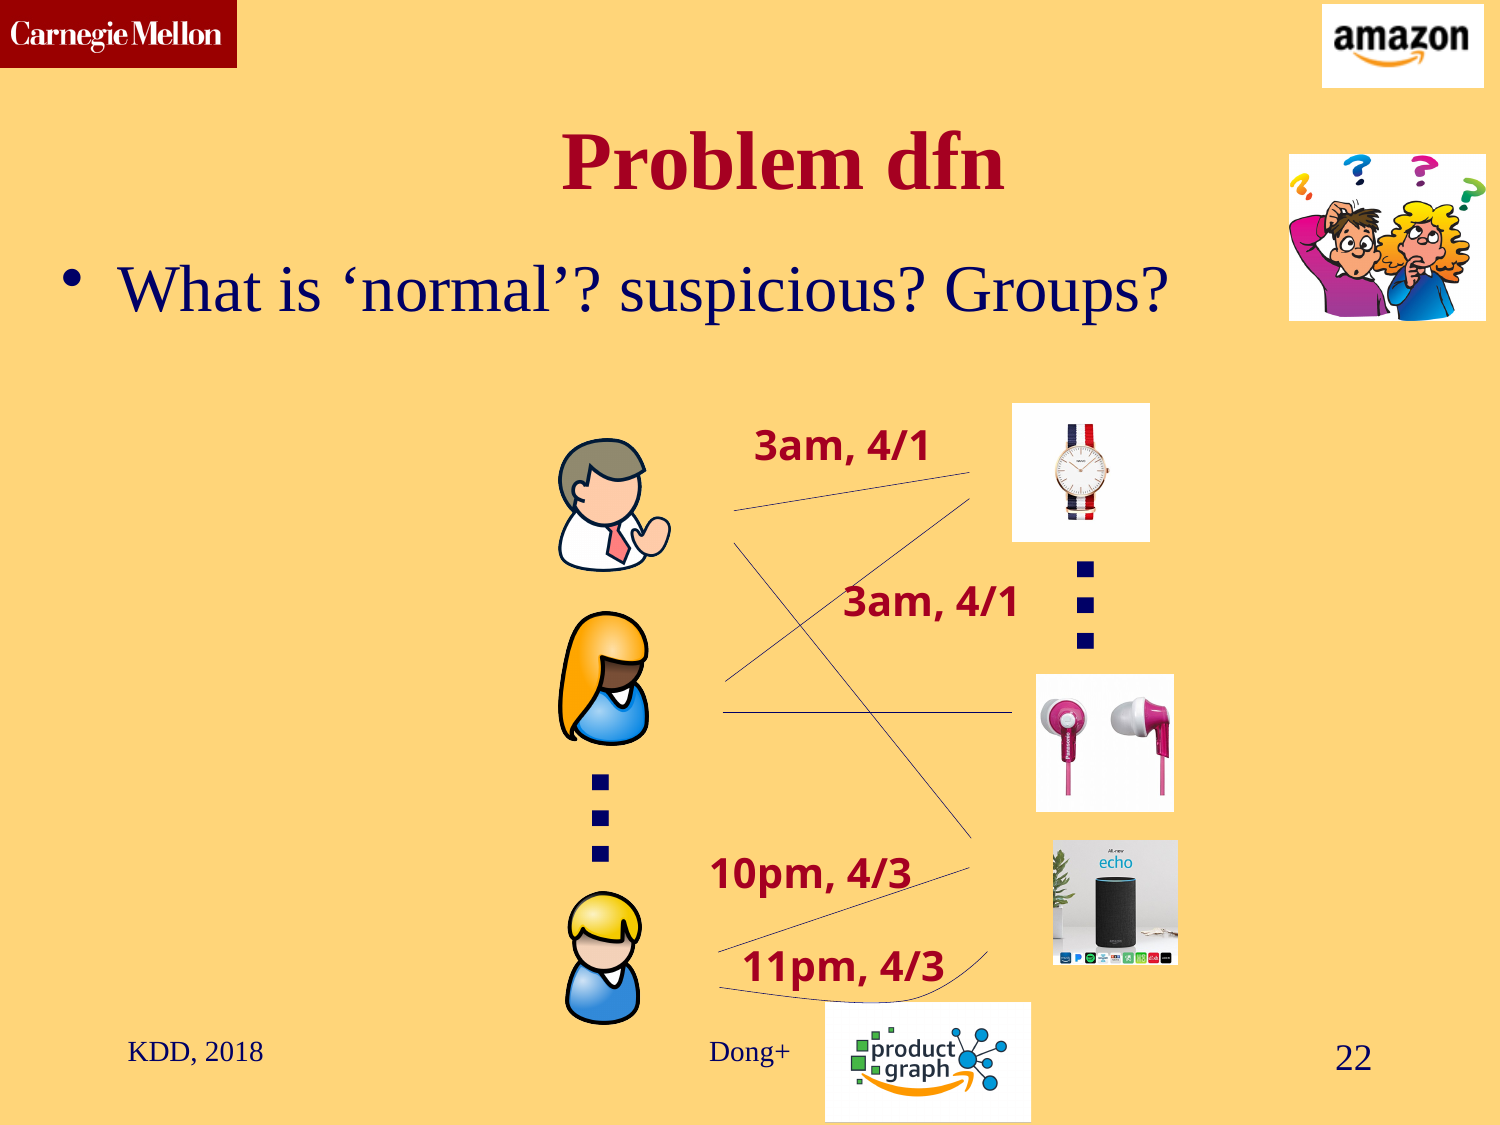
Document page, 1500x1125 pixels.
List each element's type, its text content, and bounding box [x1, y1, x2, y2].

slide_number 22 [1074, 1024, 1388, 1101]
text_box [424, 403, 1198, 1026]
picture [1322, 4, 1484, 88]
slide_number KDD, 2018 [112, 1024, 426, 1101]
picture [1289, 153, 1486, 321]
footer Dong+ [512, 1033, 988, 1101]
picture [0, 0, 237, 68]
list What is ‘normal’? suspicious? Groups? [45, 237, 1457, 1001]
title Problem dfn [112, 99, 1457, 206]
